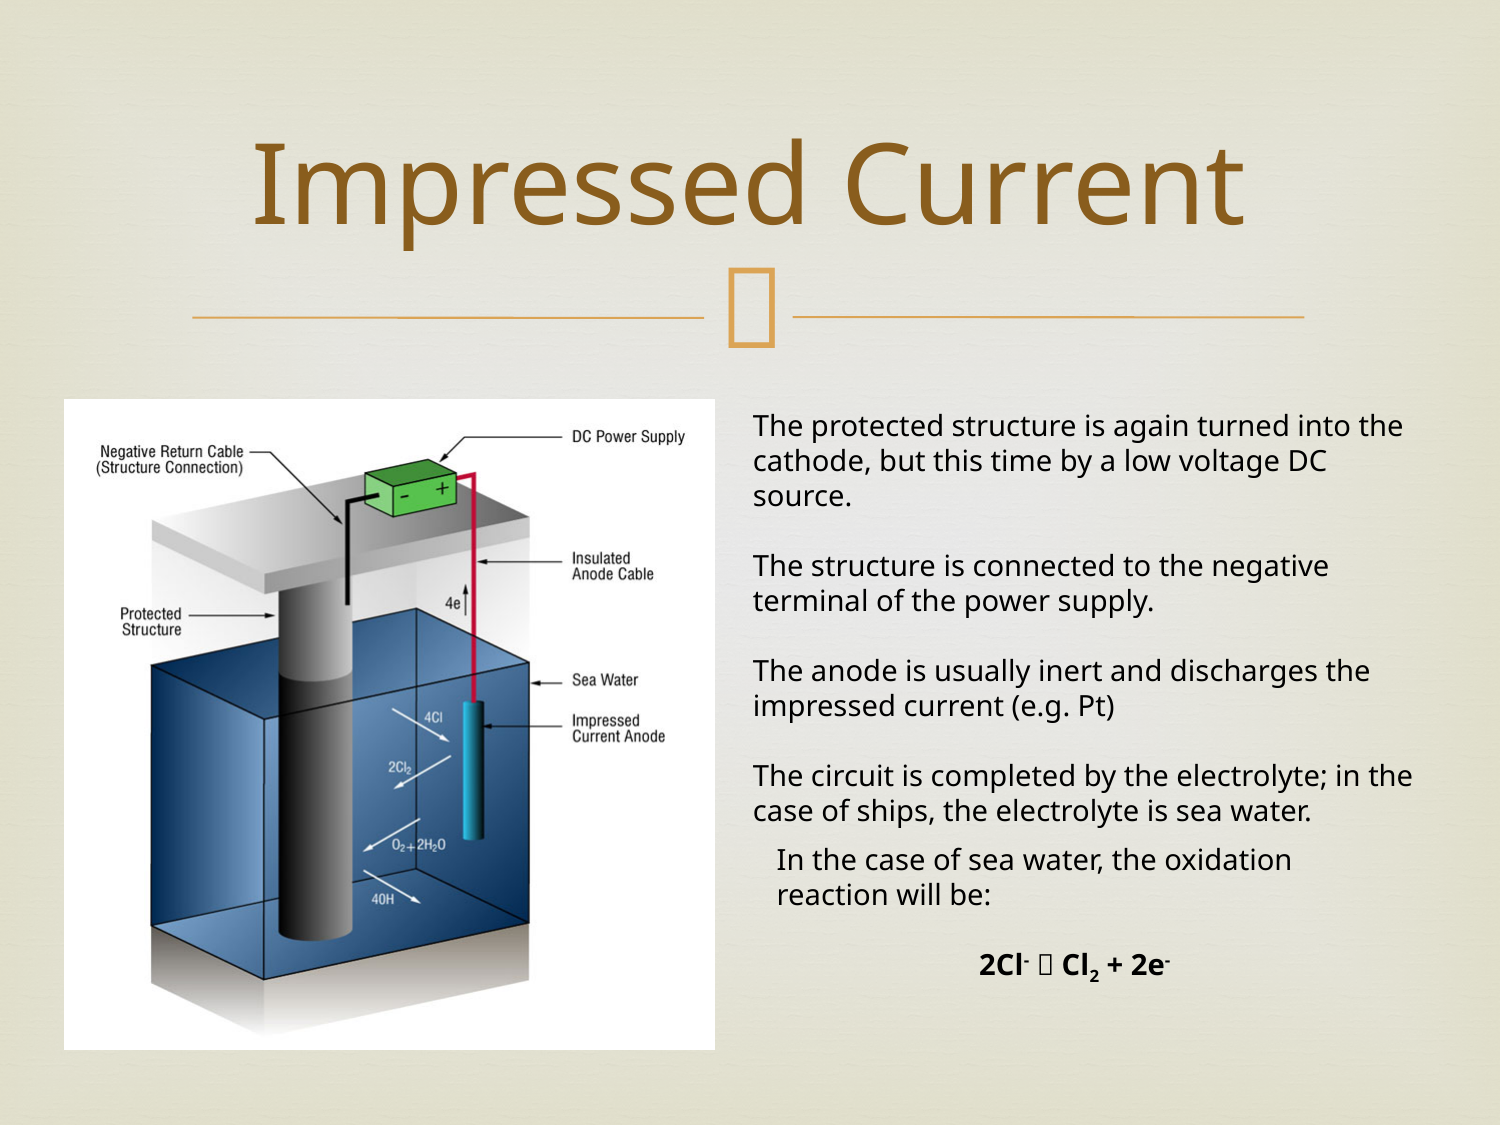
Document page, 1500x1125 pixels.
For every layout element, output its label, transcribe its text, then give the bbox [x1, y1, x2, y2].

title Impressed Current [112, 93, 1386, 267]
text_box The protected structure is again turned into the cathode, but this time by a low voltage DC source. The structure is connected to the negative terminal of the power supply. The anode is usually inert and discharges the impressed current (e.g. Pt) The circuit is completed by the electrolyte; in the case of ships, the electrolyte is sea water. [738, 399, 1436, 835]
picture [64, 399, 716, 1051]
text_box In the case of sea water, the oxidation reaction will be: 2Cl-  Cl2 + 2e- [761, 834, 1388, 1029]
